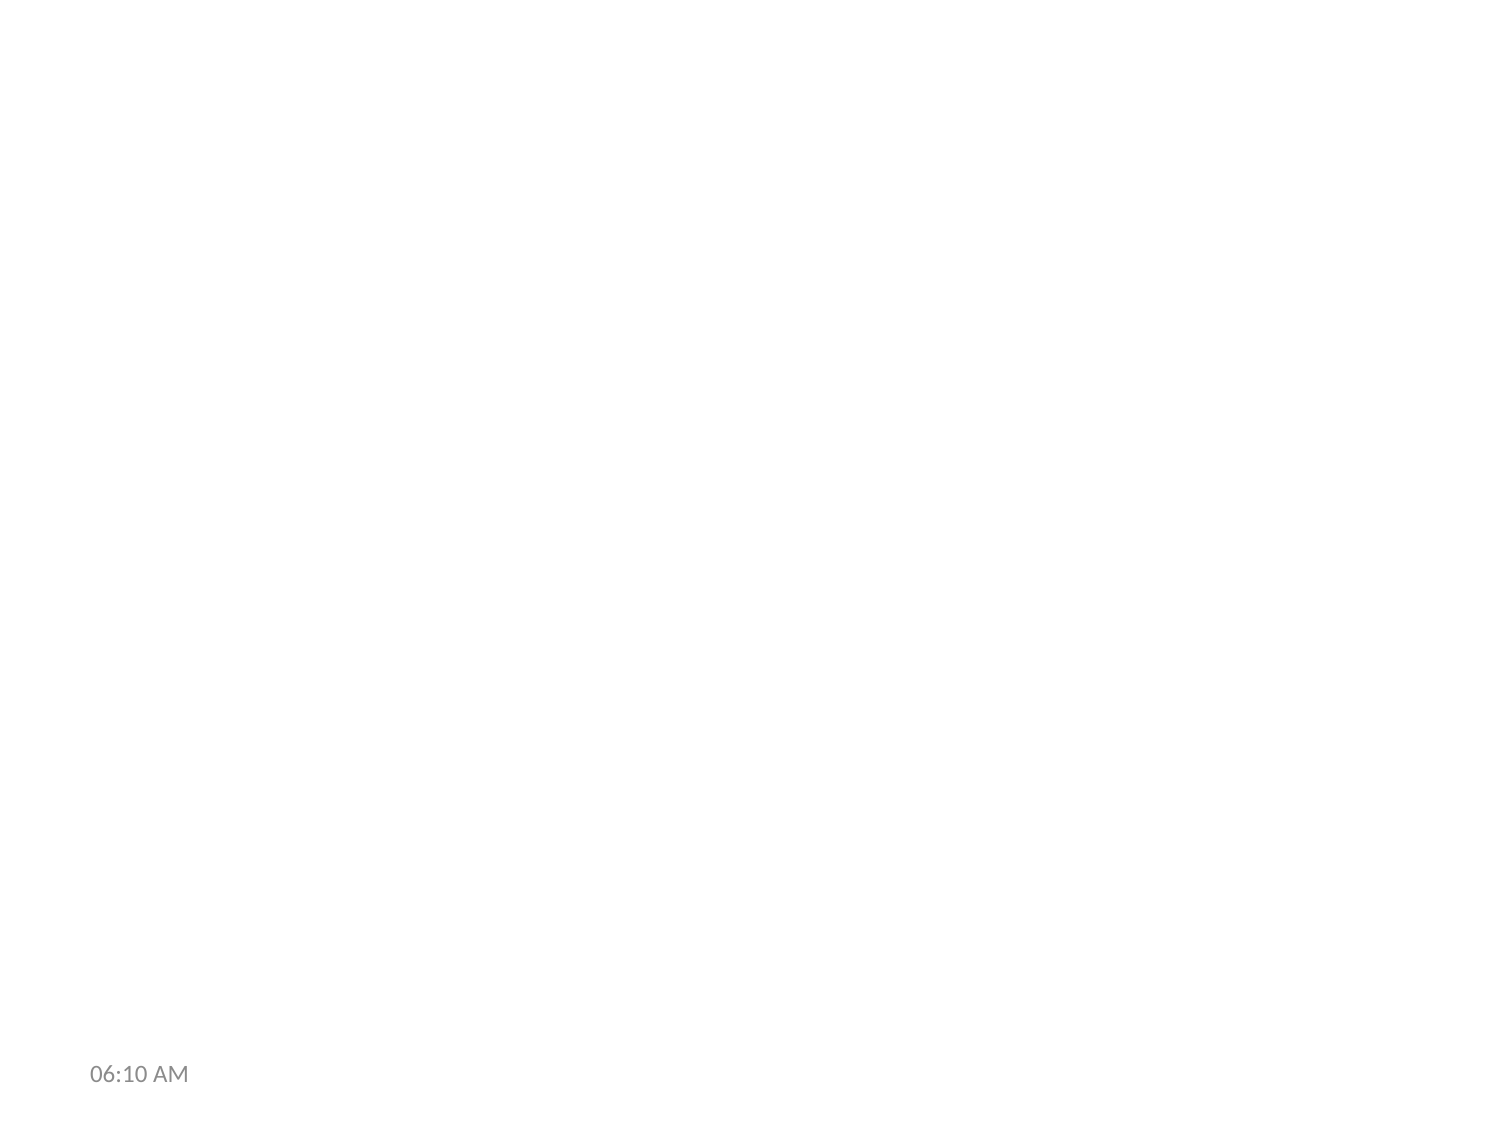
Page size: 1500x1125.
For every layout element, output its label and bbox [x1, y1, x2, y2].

slide_number [75, 1042, 425, 1103]
